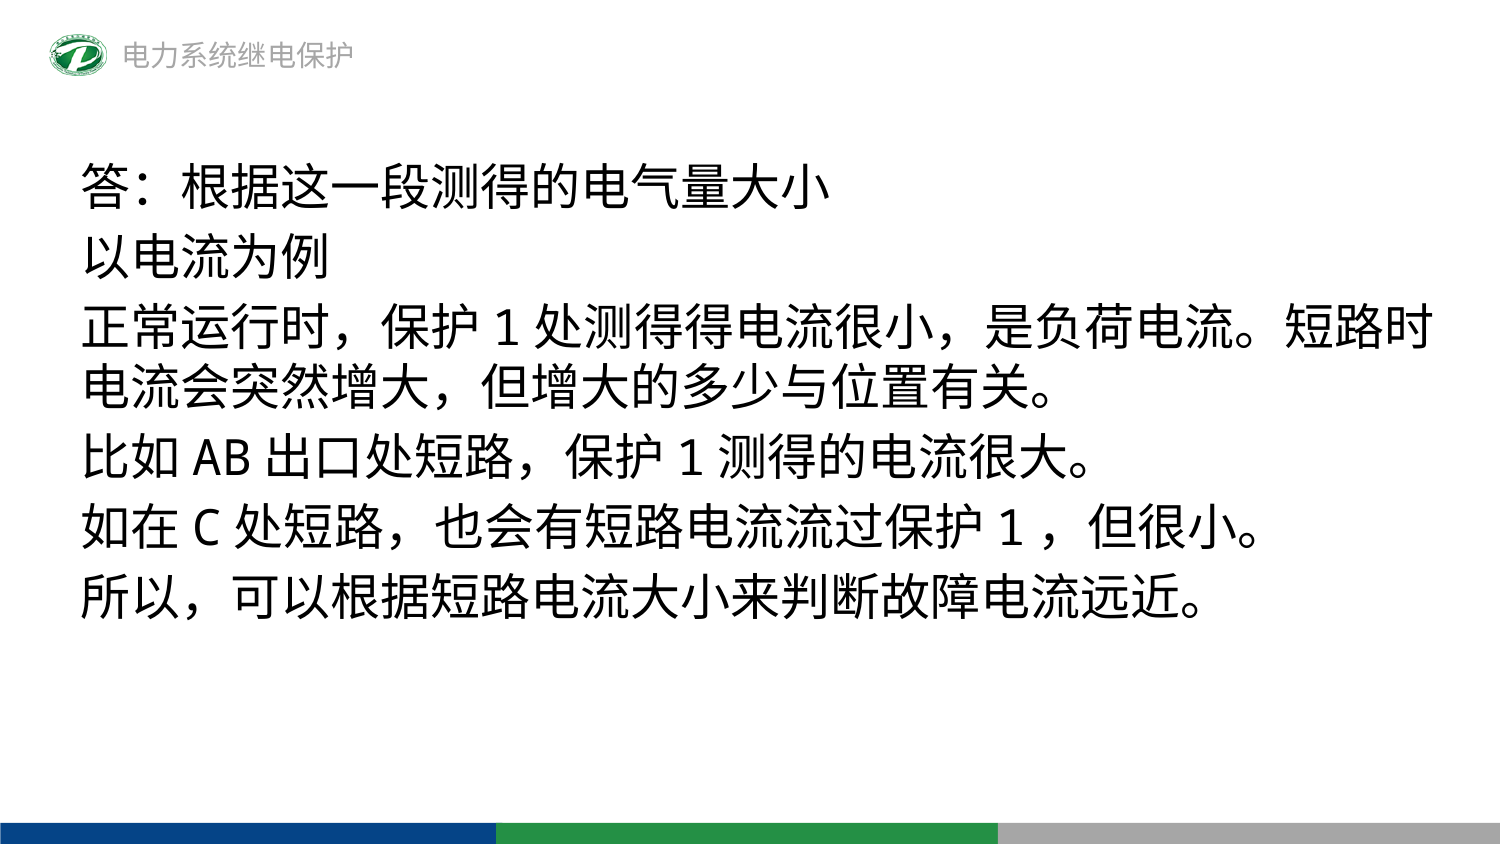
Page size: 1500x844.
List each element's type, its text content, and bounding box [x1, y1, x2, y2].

list 答：根据这一段测得的电气量大小 以电流为例 正常运行时，保护1处测得得电流很小，是负荷电流。短路时电流会突然增大，但增大的多少与位置有关。 比如AB出口处短路，保护1测得的电流很大。 如在C处短路，也会有短路电流流过保护1，但很小。 所以，可以根据短路电流大小来判断故障电流远近。 [64, 147, 1459, 696]
text_box 电力系统继电保护 [122, 29, 370, 80]
picture [41, 19, 118, 91]
text_box [996, 821, 1500, 844]
text_box [494, 821, 996, 844]
text_box [0, 821, 494, 844]
